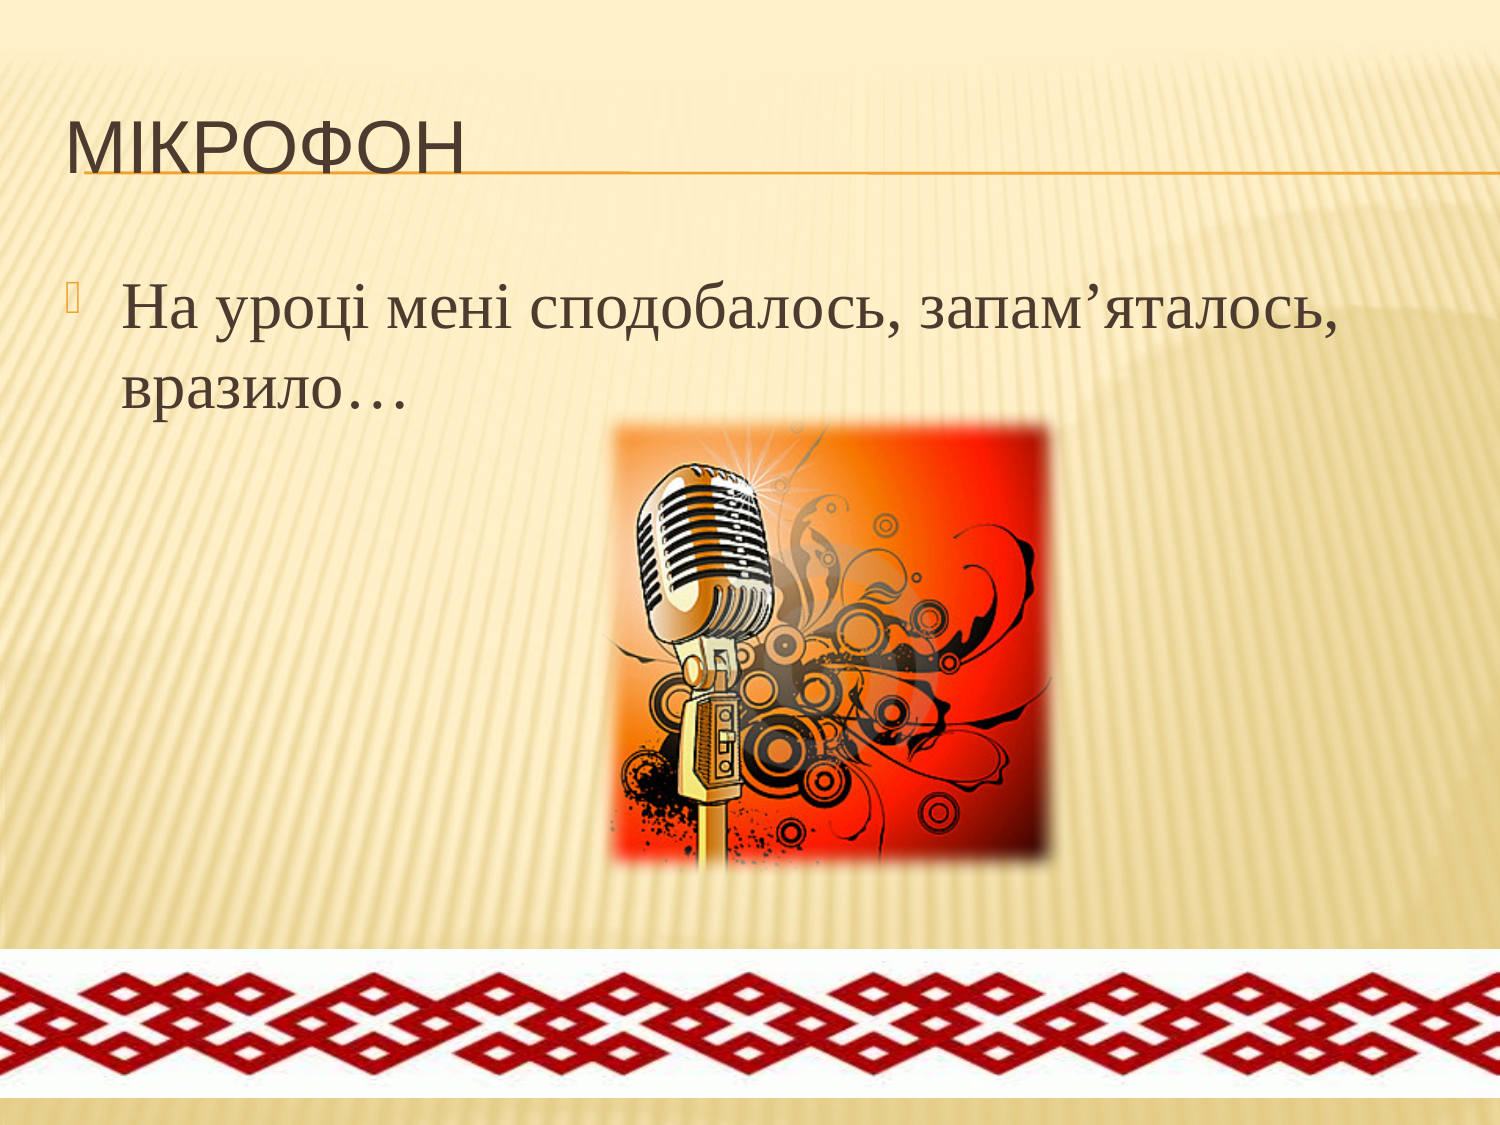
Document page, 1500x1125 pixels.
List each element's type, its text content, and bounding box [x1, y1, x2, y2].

title Мікрофон [50, 75, 1475, 213]
list На уроці мені сподобалось, запам’яталось, вразило… [50, 254, 1475, 947]
picture [596, 408, 1066, 878]
picture [0, 948, 1500, 1098]
